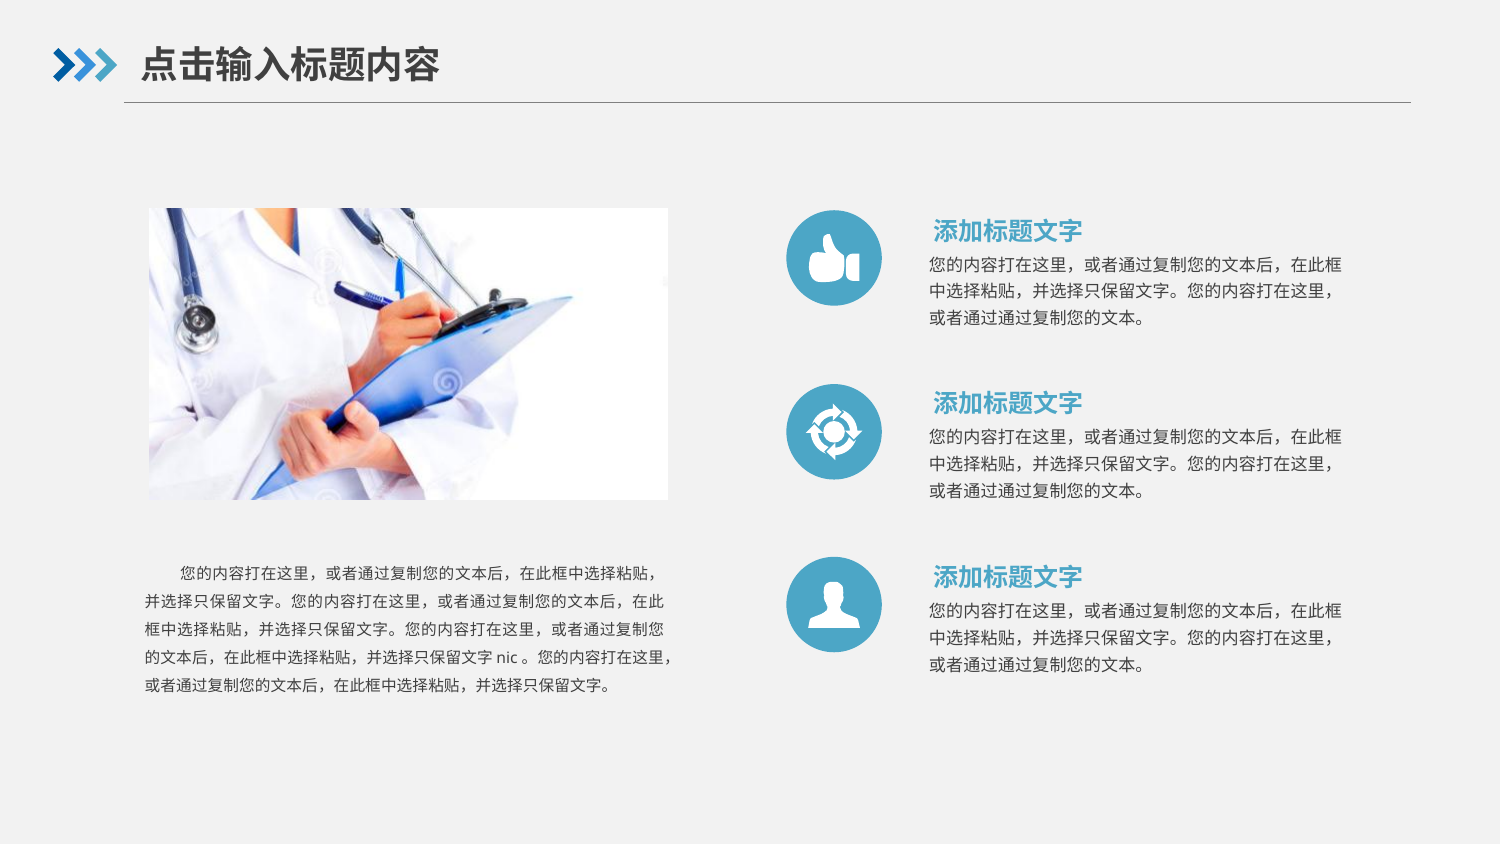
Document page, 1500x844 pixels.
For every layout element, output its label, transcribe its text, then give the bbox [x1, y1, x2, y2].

text_box [808, 581, 860, 628]
text_box [785, 383, 883, 481]
text_box [808, 234, 860, 283]
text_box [52, 47, 118, 82]
picture [149, 208, 668, 500]
text_box 您的内容打在这里，或者通过复制您的文本后，在此框中选择粘贴，并选择只保留文字。您的内容打在这里，或者通过通过复制您的文本。 [914, 586, 1375, 682]
text_box 添加标题文字 [918, 546, 1229, 586]
text_box 您的内容打在这里，或者通过复制您的文本后，在此框中选择粘贴，并选择只保留文字。您的内容打在这里，或者通过通过复制您的文本。 [914, 412, 1375, 508]
text_box 您的内容打在这里，或者通过复制您的文本后，在此框中选择粘贴，并选择只保留文字。您的内容打在这里，或者通过复制您的文本后，在此框中选择粘贴，并选择只保留文字。您的内容打在这里，或者通过复制您的文本后，在此框中选择粘贴，并选择只保留文字nic。您的内容打在这里，或者通过复制您的文本后，在此框中选择粘贴，并选择只保留文字。 [129, 546, 679, 703]
text_box 您的内容打在这里，或者通过复制您的文本后，在此框中选择粘贴，并选择只保留文字。您的内容打在这里，或者通过通过复制您的文本。 [914, 240, 1375, 336]
text_box [785, 555, 883, 654]
text_box 添加标题文字 [918, 372, 1229, 412]
text_box 添加标题文字 [918, 200, 1229, 240]
text_box [785, 209, 883, 307]
text_box 点击输入标题内容 [140, 32, 491, 95]
text_box [805, 403, 863, 461]
